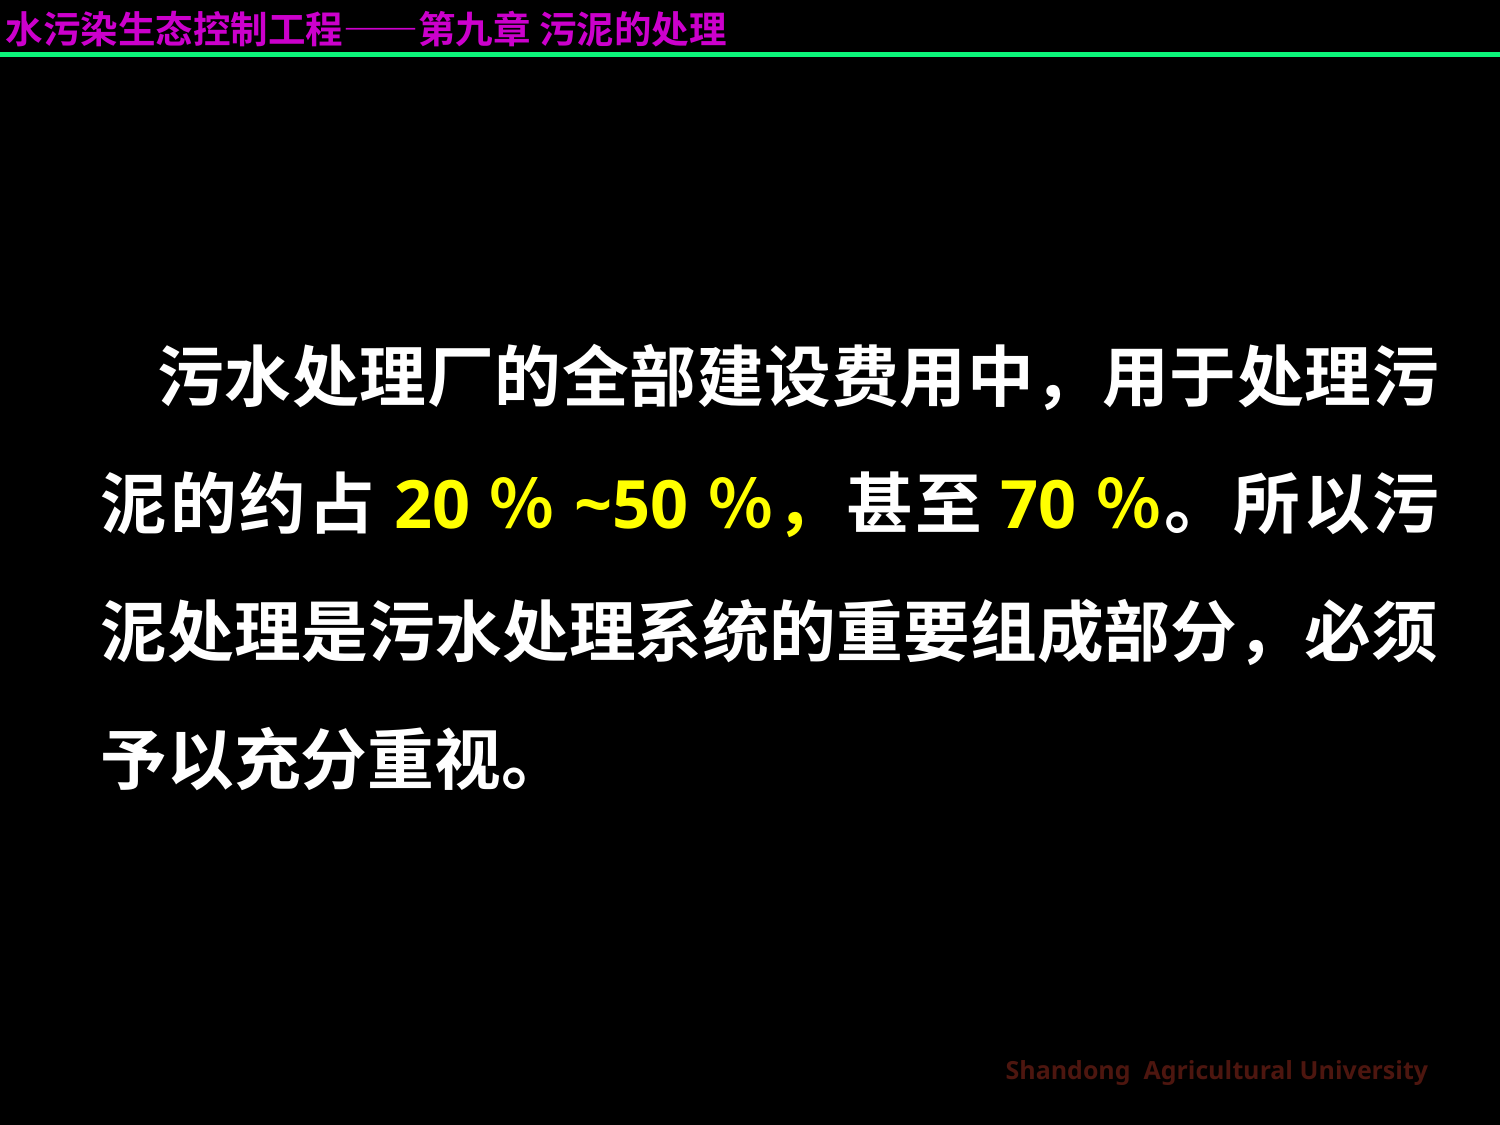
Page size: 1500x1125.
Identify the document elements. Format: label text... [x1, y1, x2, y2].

list 污水处理厂的全部建设费用中，用于处理污泥的约占20％~50％，甚至70％。所以污泥处理是污水处理系统的重要组成部分，必须予以充分重视。 [29, 278, 1455, 629]
